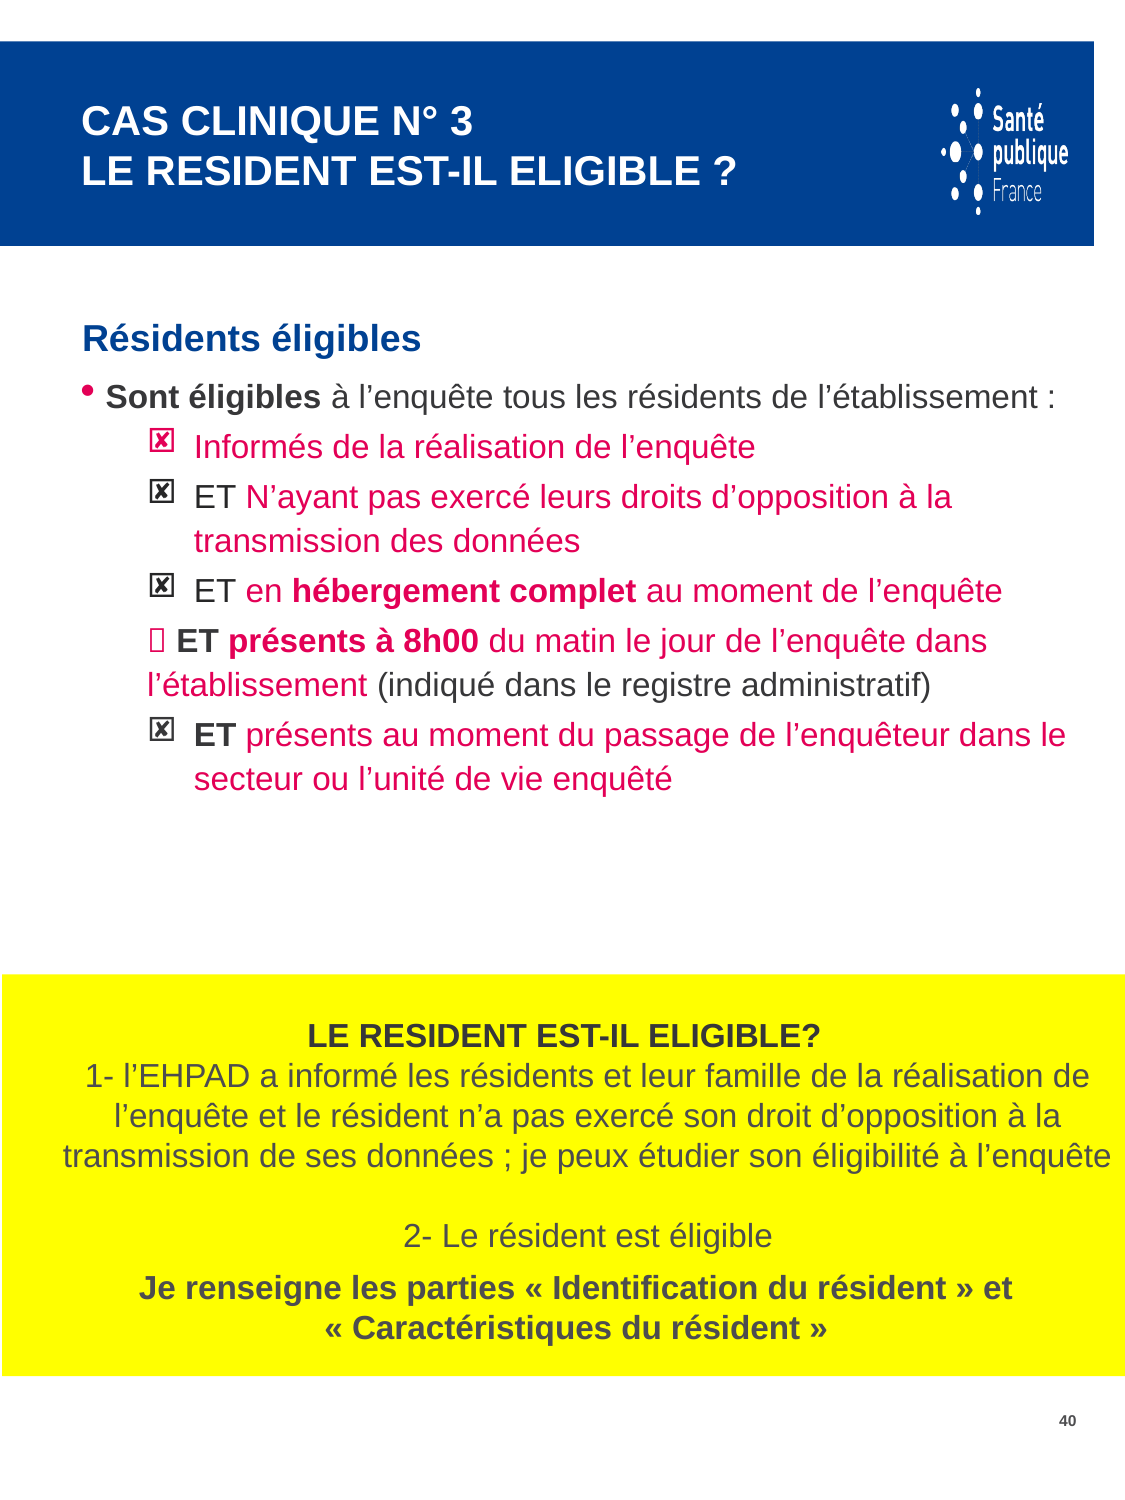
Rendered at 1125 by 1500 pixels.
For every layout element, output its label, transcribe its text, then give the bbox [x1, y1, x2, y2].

title Cas clinique n° 3 LE RESIDENT EST-IL ELIGIBLE ? [75, 41, 908, 246]
list Résidents éligibles Sont éligibles à l’enquête tous les résidents de l’établissement : Informés de la réalisation de l’enquête ET N’ayant pas exercé leurs droits d’opposition à la transmission des données ET en hébergement complet au moment de l’enquête  ET présents à 8h00 du matin le jour de l’enquête dans l’établissement (indiqué dans le registre administratif) ET présents au moment du passage de l’enquêteur dans le secteur ou l’unité de vie enquêté [76, 309, 1095, 845]
picture [941, 88, 1068, 215]
text_box LE RESIDENT EST-IL ELIGIBLE? 1- l’EHPAD a informé les résidents et leur famille de la réalisation de l’enquête et le résident n’a pas exercé son droit d’opposition à la transmission de ses données ; je peux étudier son éligibilité à l’enquête 2- Le résident est éligible Je renseigne les parties « Identification du résident » et « Caractéristiques du résident » [2, 974, 1125, 1377]
